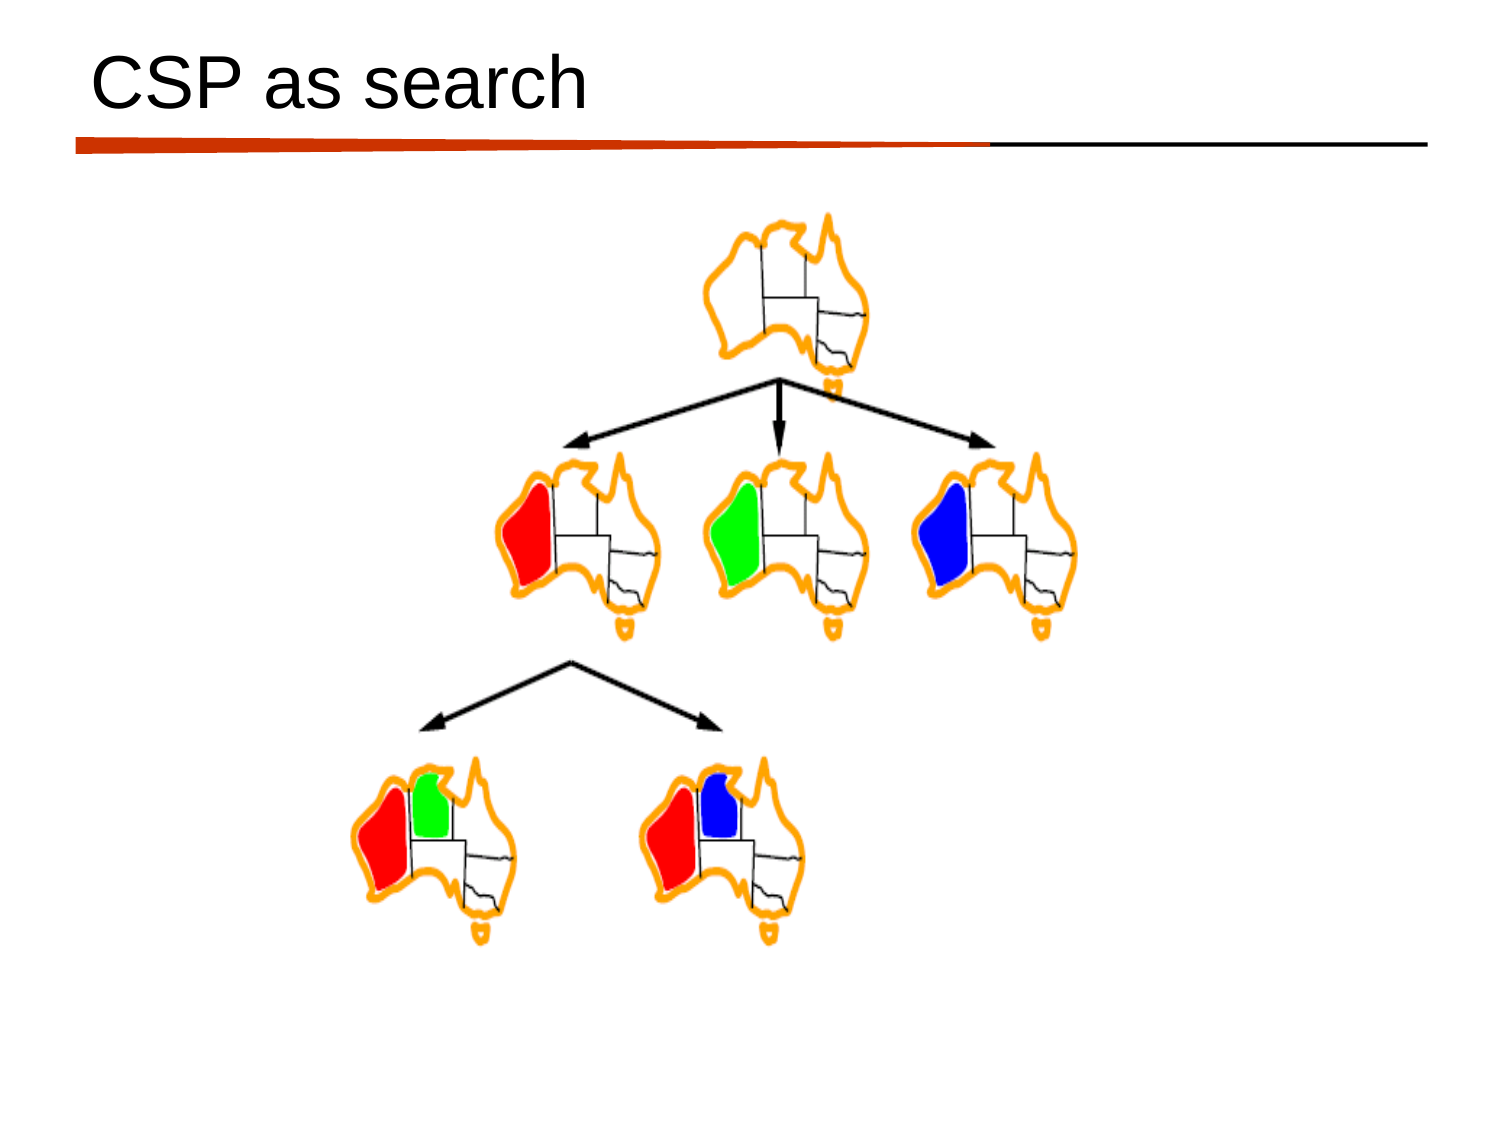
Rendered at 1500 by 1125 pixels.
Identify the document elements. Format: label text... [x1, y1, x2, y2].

title CSP as search [74, 24, 1426, 133]
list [296, 187, 1191, 1013]
